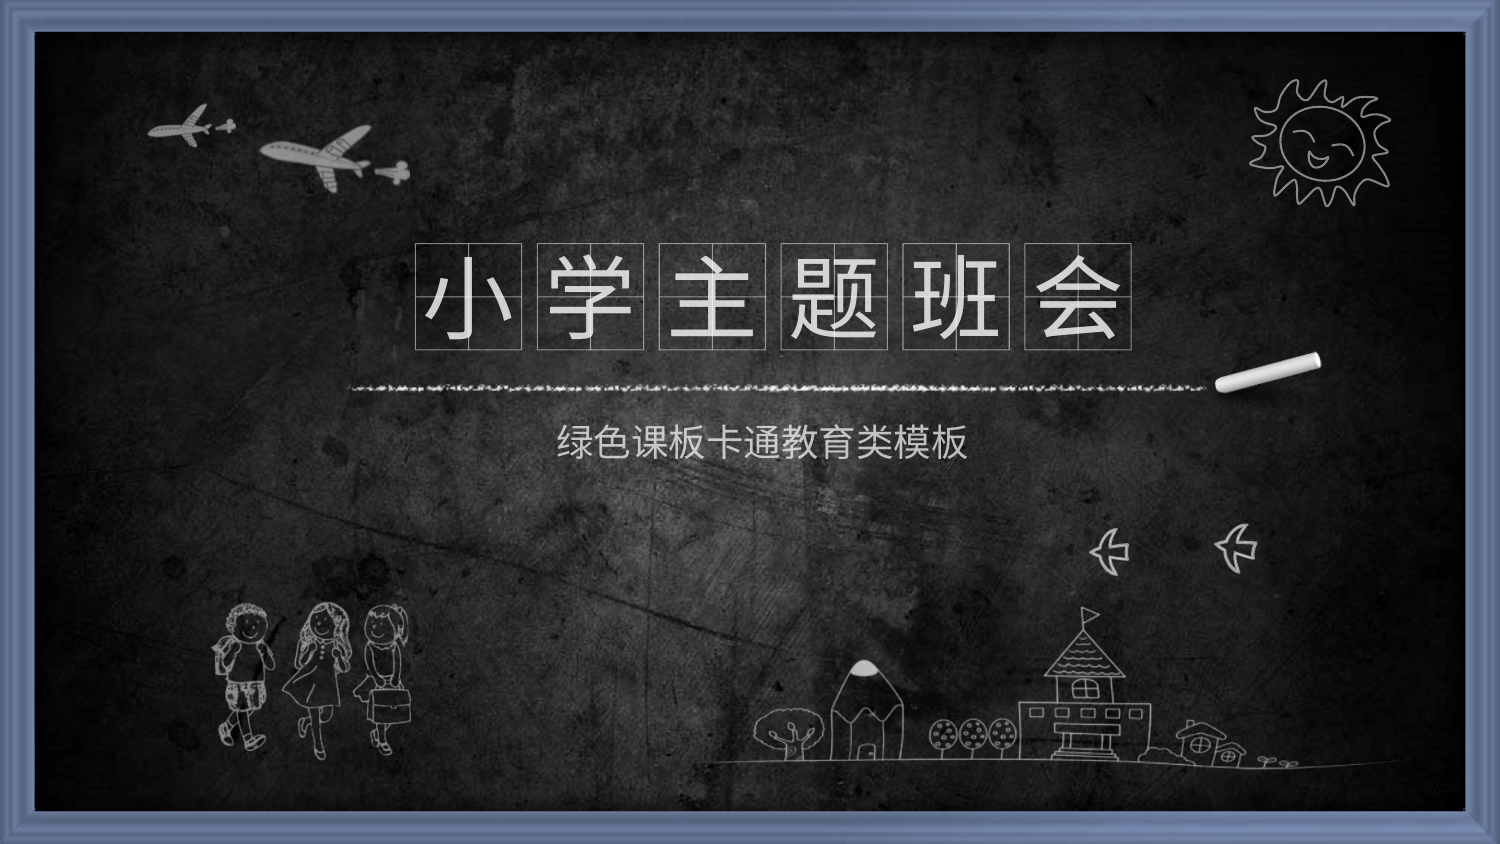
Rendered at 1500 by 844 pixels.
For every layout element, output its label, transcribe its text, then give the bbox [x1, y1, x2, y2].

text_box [894, 233, 1015, 359]
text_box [650, 233, 775, 361]
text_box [1247, 81, 1398, 209]
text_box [407, 233, 527, 359]
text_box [1016, 233, 1140, 359]
text_box [1087, 527, 1131, 577]
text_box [775, 233, 893, 359]
picture [324, 336, 1354, 421]
picture [645, 586, 1496, 796]
picture [201, 586, 423, 765]
picture [136, 93, 240, 169]
text_box 绿色课板卡通教育类模板 [541, 426, 984, 472]
text_box [1213, 522, 1259, 575]
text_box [529, 233, 649, 359]
picture [247, 116, 410, 210]
